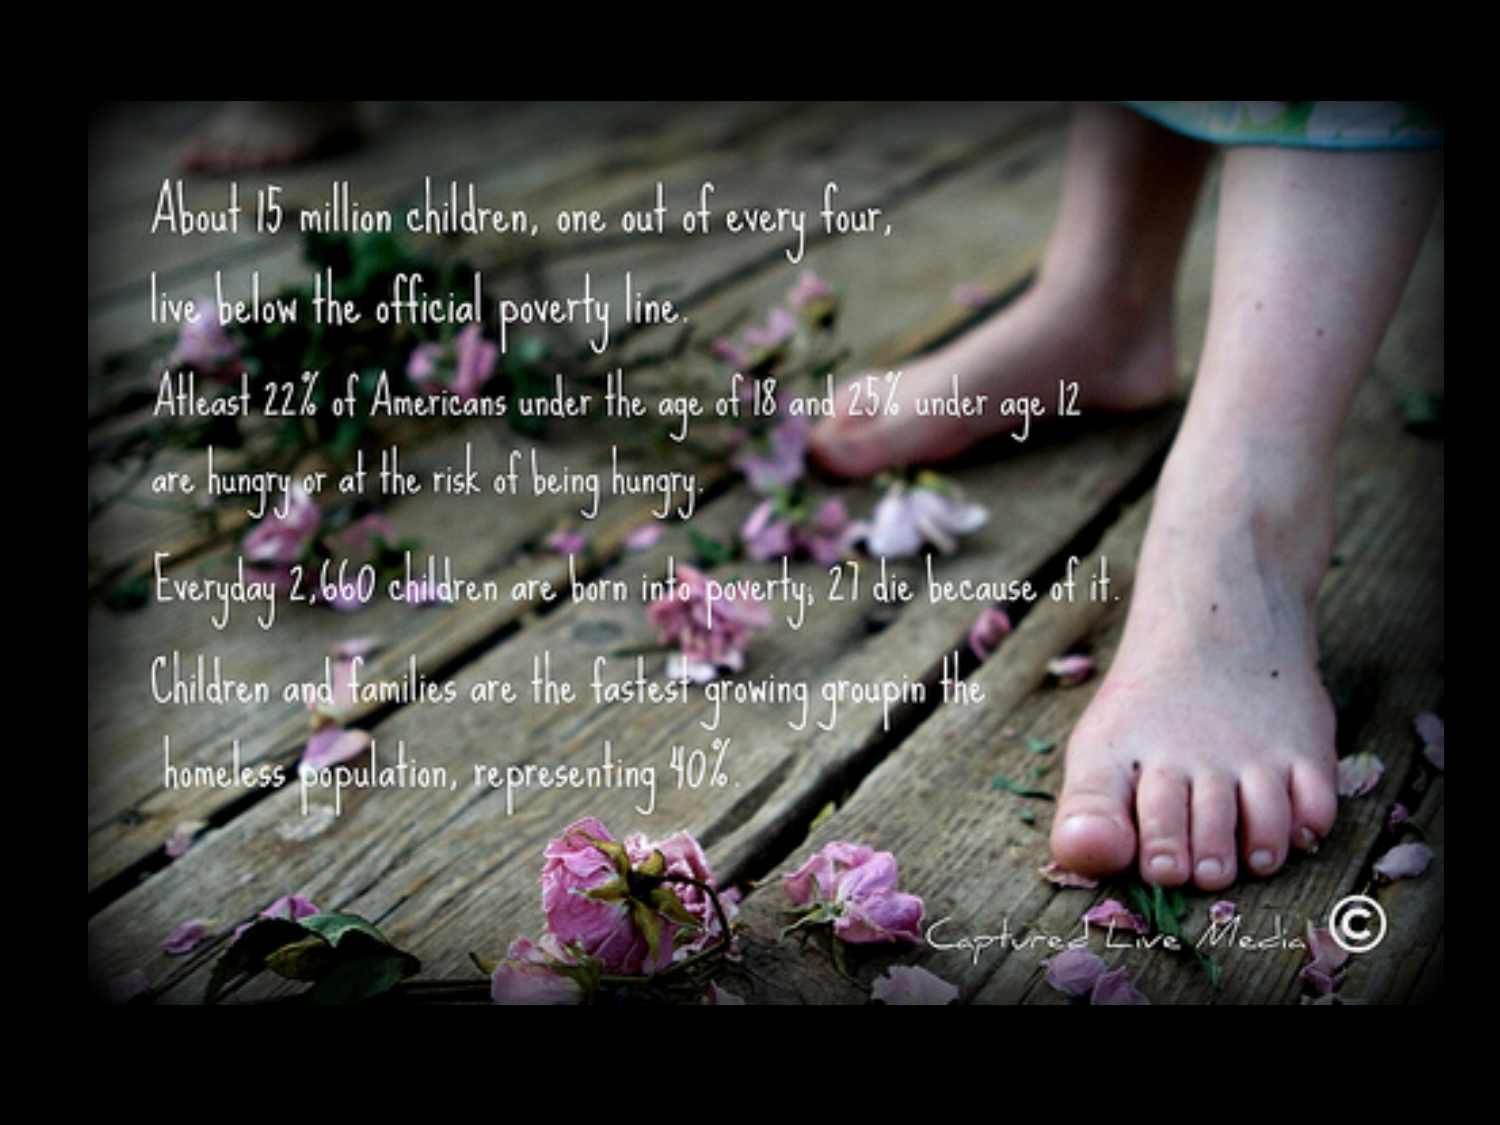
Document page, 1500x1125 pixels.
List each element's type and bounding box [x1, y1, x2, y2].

list [88, 101, 1444, 1005]
